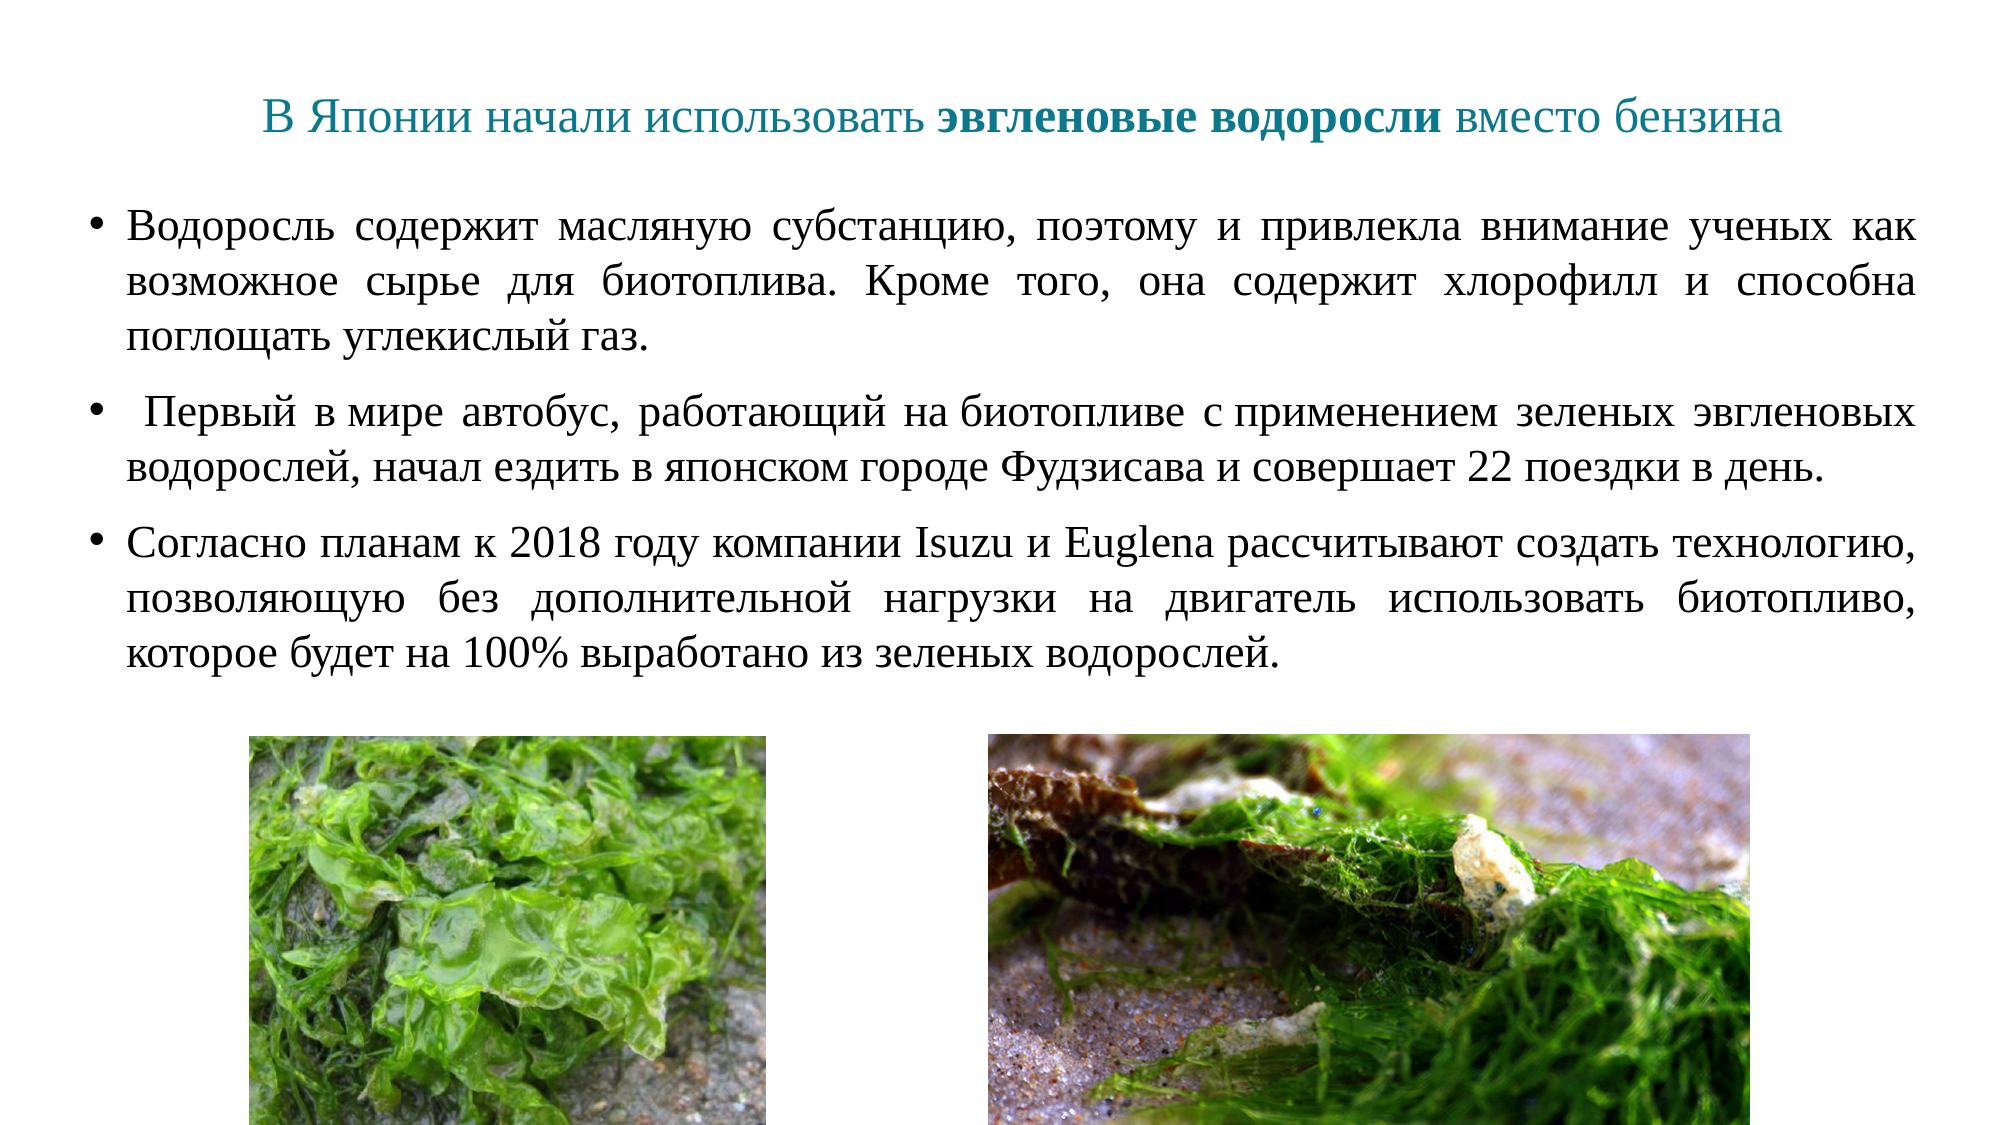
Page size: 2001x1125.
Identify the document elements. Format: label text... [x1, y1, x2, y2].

picture [249, 736, 766, 1125]
list Водоросль содержит масляную субстанцию, поэтому и привлекла внимание ученых как возможное сырье для биотоплива. Кроме того, она содержит хлорофилл и способна поглощать углекислый газ. Первый в мире автобус, работающий на биотопливе с применением зеленых эвгленовых водорослей, начал ездить в японском городе Фудзисава и совершает 22 поездки в день. Согласно планам к 2018 году компании Isuzu и Euglena рассчитывают создать технологию, позволяющую без дополнительной нагрузки на двигатель использовать биотопливо, которое будет на 100% выработано из зеленых водорослей. [73, 187, 1934, 1005]
title В Японии начали использовать эвгленовые водоросли вместо бензина [111, 45, 1934, 187]
picture [988, 734, 1750, 1125]
